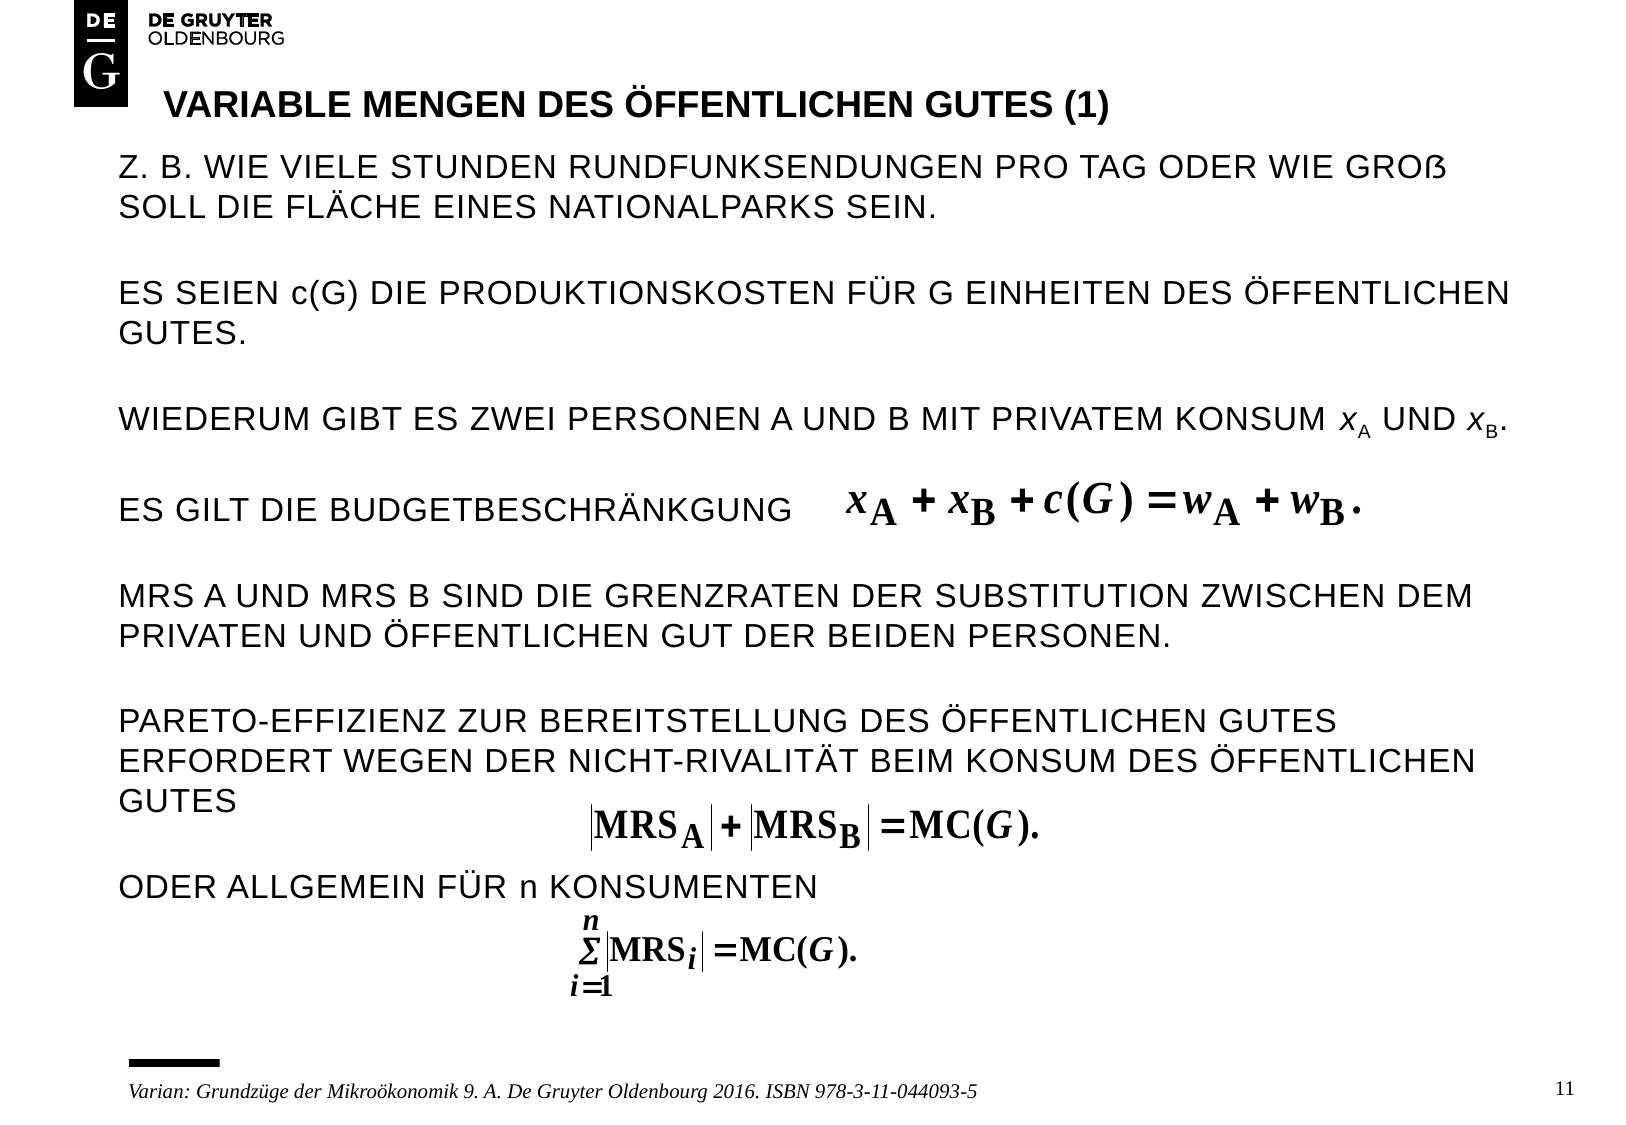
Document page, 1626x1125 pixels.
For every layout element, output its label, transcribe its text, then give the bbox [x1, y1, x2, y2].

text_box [841, 474, 1363, 528]
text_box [588, 801, 1040, 854]
title VARIABLE MENGEN DES ÖFFENTLICHEN GUTES (1) [163, 80, 1522, 129]
slide_number 11 [1554, 1074, 1614, 1104]
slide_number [128, 1077, 1539, 1108]
list Z. b. wie viele stunden rundfunksendungen pro tag oder wie groß soll die fläche eines nationalparks sein. Es seien c(g) die produktionskosten für g einheiten des öffentlichen gutes. Wiederum gibt es zwei personen a und b mit privatem konsum xa und xb. Es gilt die budgetbeschränkgung Mrs a und mrs b sind die grenzraten der substitution zwischen dem privaten und öffentlichen gut der beiden personen. Pareto-effizienz zur bereitstellung des öffentlichen gutes erfordert wegen der nicht-rivalität beim konsum des öffentlichen gutes oder allgemein für n konsumenten [118, 145, 1546, 995]
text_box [567, 901, 859, 999]
